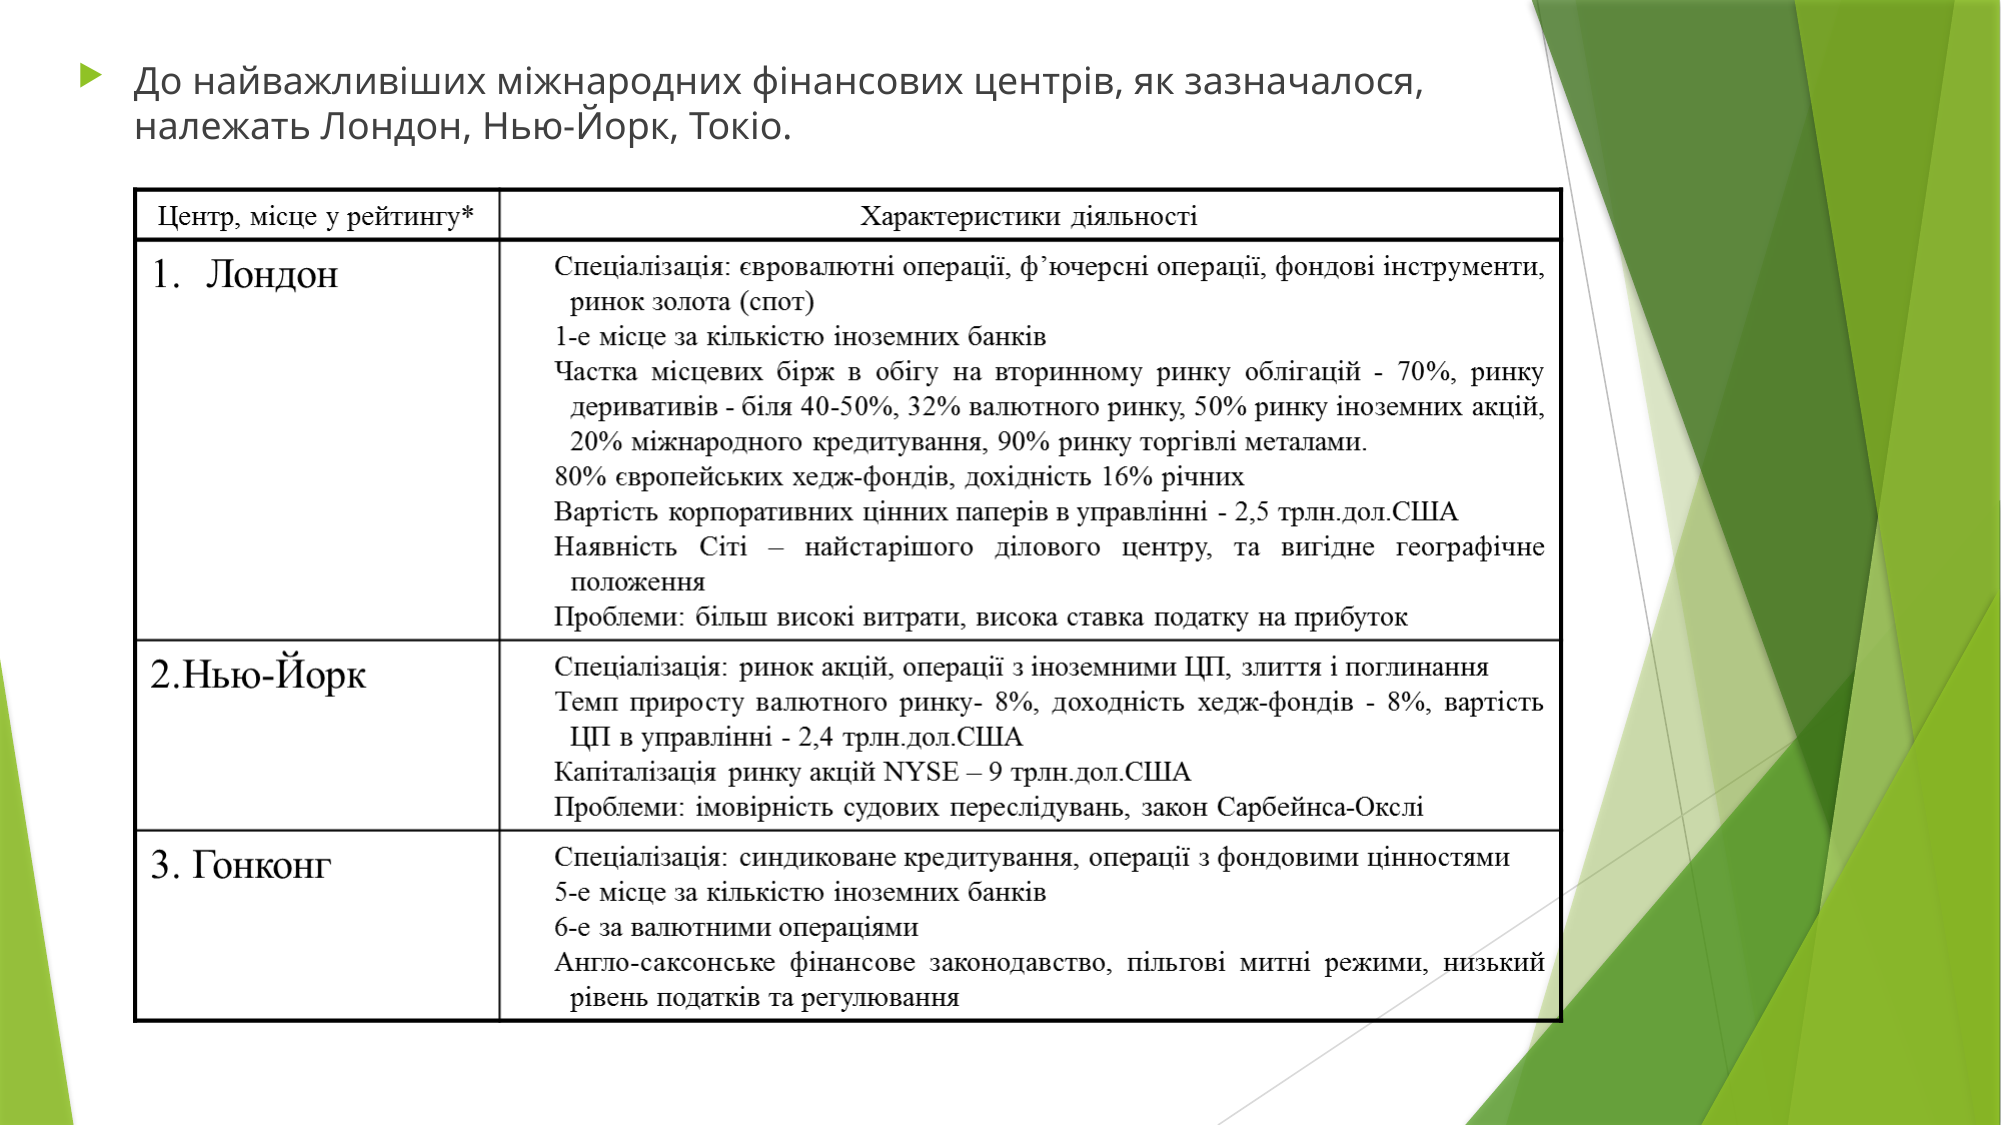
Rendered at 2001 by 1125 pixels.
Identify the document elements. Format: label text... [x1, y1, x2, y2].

picture [124, 187, 1566, 1032]
list До найважливіших міжнародних фінансових центрів, як зазначалося, належать Лондон, Нью-Йорк, Токіо. [62, 49, 1585, 1064]
